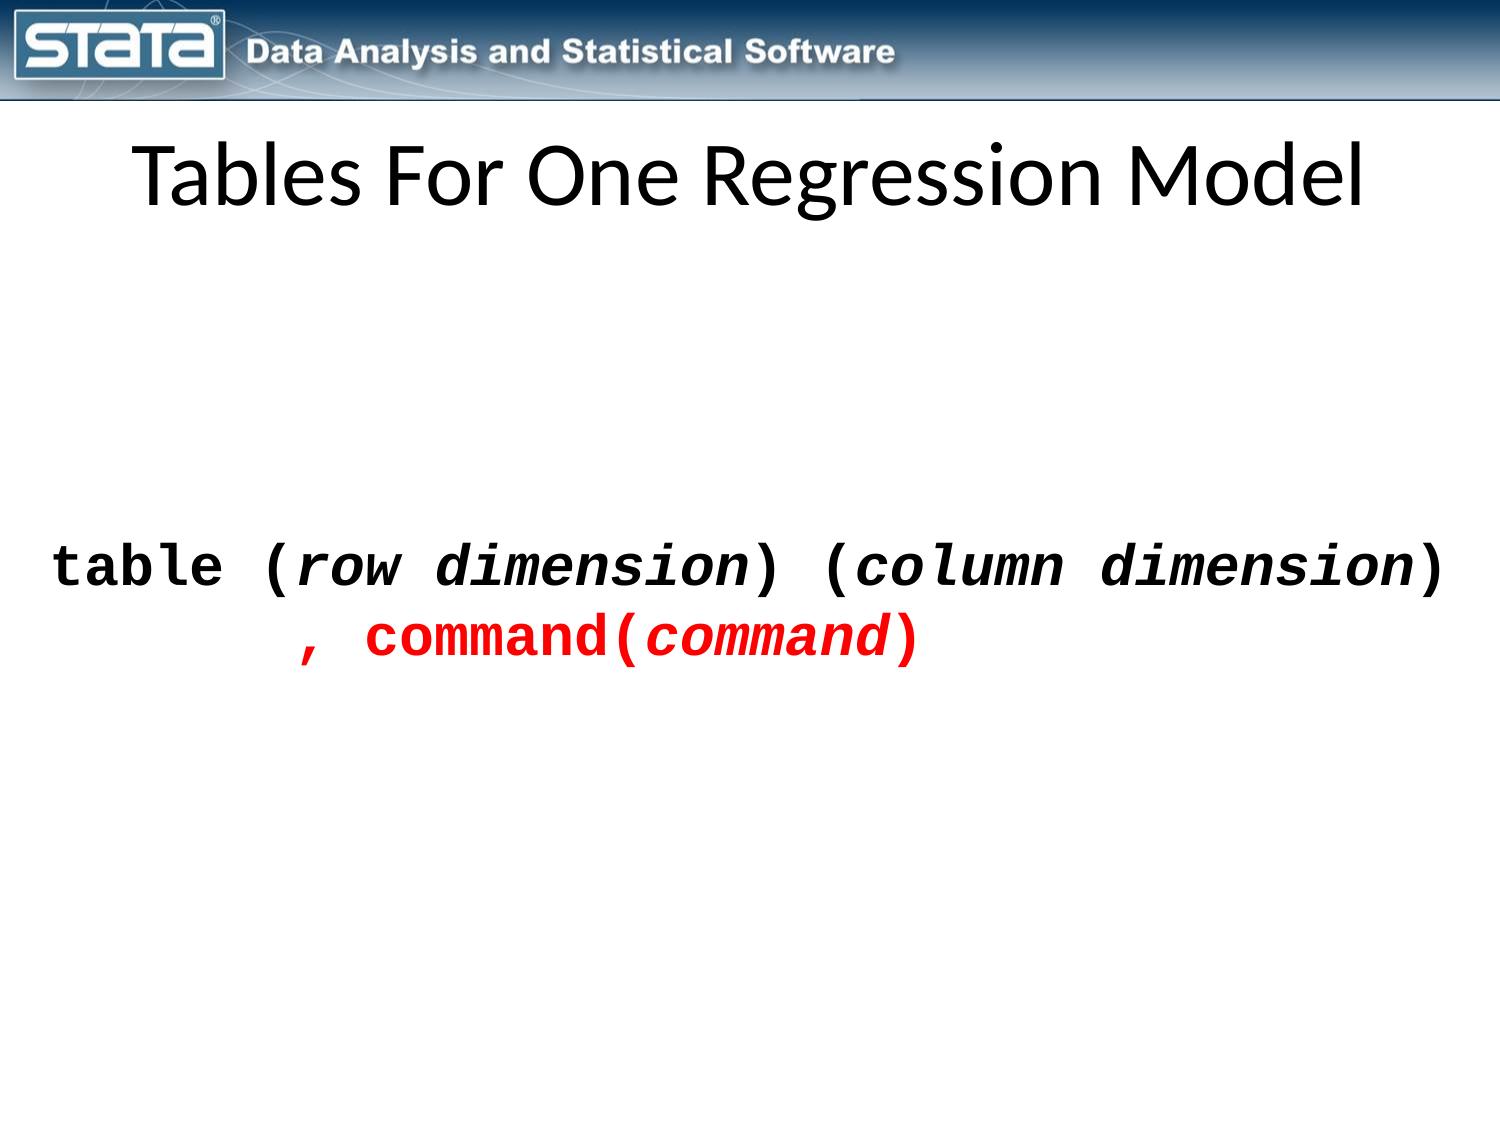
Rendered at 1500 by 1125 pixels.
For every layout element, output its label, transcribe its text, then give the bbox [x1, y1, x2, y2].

picture [0, 0, 1500, 102]
title Tables For One Regression Model [0, 108, 1500, 238]
text_box table (row dimension) (column dimension) , command(command) [35, 519, 1465, 675]
